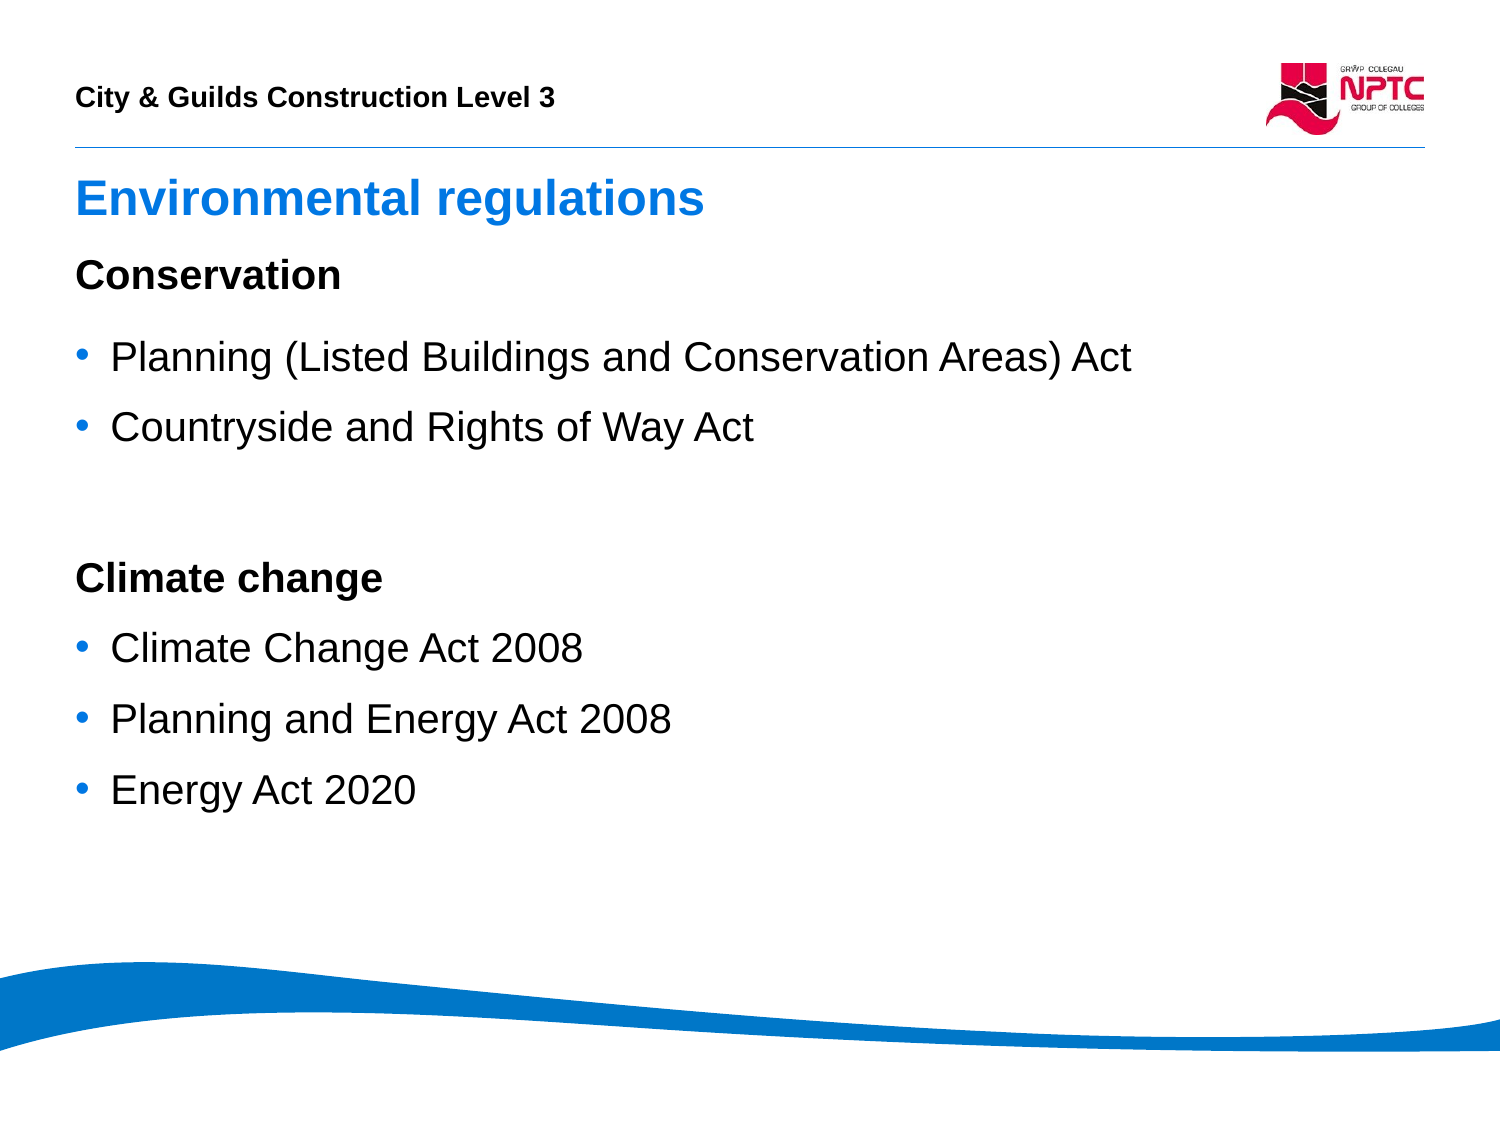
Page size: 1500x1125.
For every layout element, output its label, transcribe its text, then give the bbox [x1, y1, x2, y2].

list Conservation Planning (Listed Buildings and Conservation Areas) Act Countryside and Rights of Way Act Climate change Climate Change Act 2008 Planning and Energy Act 2008 Energy Act 2020 [74, 247, 1426, 946]
title Environmental regulations [74, 165, 1426, 229]
picture [1266, 63, 1424, 135]
